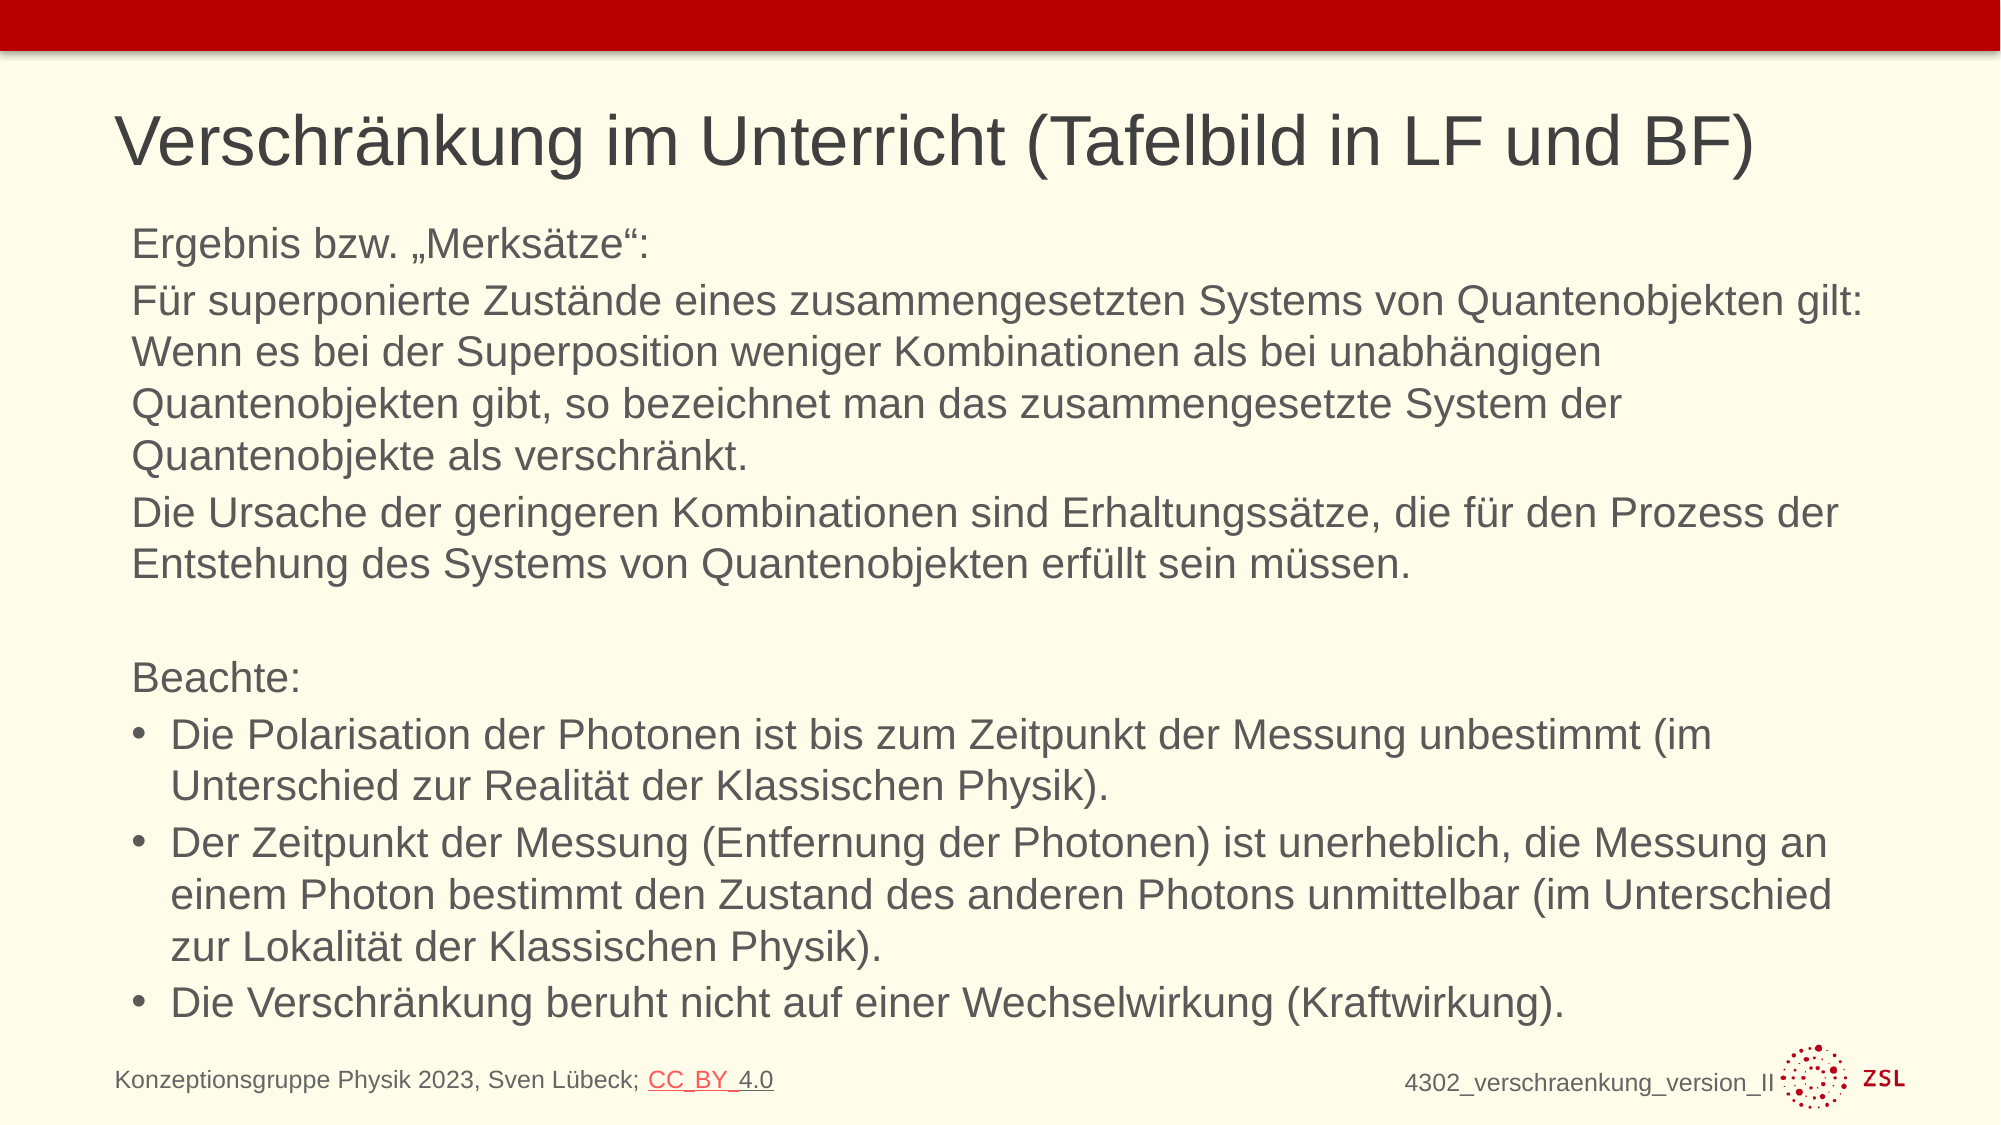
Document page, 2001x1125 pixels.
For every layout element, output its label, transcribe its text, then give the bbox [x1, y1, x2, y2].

list Ergebnis bzw. „Merksätze“: Für superponierte Zustände eines zusammengesetzten Systems von Quantenobjekten gilt: Wenn es bei der Superposition weniger Kombinationen als bei unabhängigen Quantenobjekten gibt, so bezeichnet man das zusammengesetzte System der Quantenobjekte als verschränkt. Die Ursache der geringeren Kombinationen sind Erhaltungssätze, die für den Prozess der Entstehung des Systems von Quantenobjekten erfüllt sein müssen. Beachte: Die Polarisation der Photonen ist bis zum Zeitpunkt der Messung unbestimmt (im Unterschied zur Realität der Klassischen Physik). Der Zeitpunkt der Messung (Entfernung der Photonen) ist unerheblich, die Messung an einem Photon bestimmt den Zustand des anderen Photons unmittelbar (im Unterschied zur Lokalität der Klassischen Physik). Die Verschränkung beruht nicht auf einer Wechselwirkung (Kraftwirkung). [99, 208, 1900, 1035]
title Verschränkung im Unterricht (Tafelbild in LF und BF) [99, 90, 1900, 185]
picture [1779, 1043, 1905, 1109]
